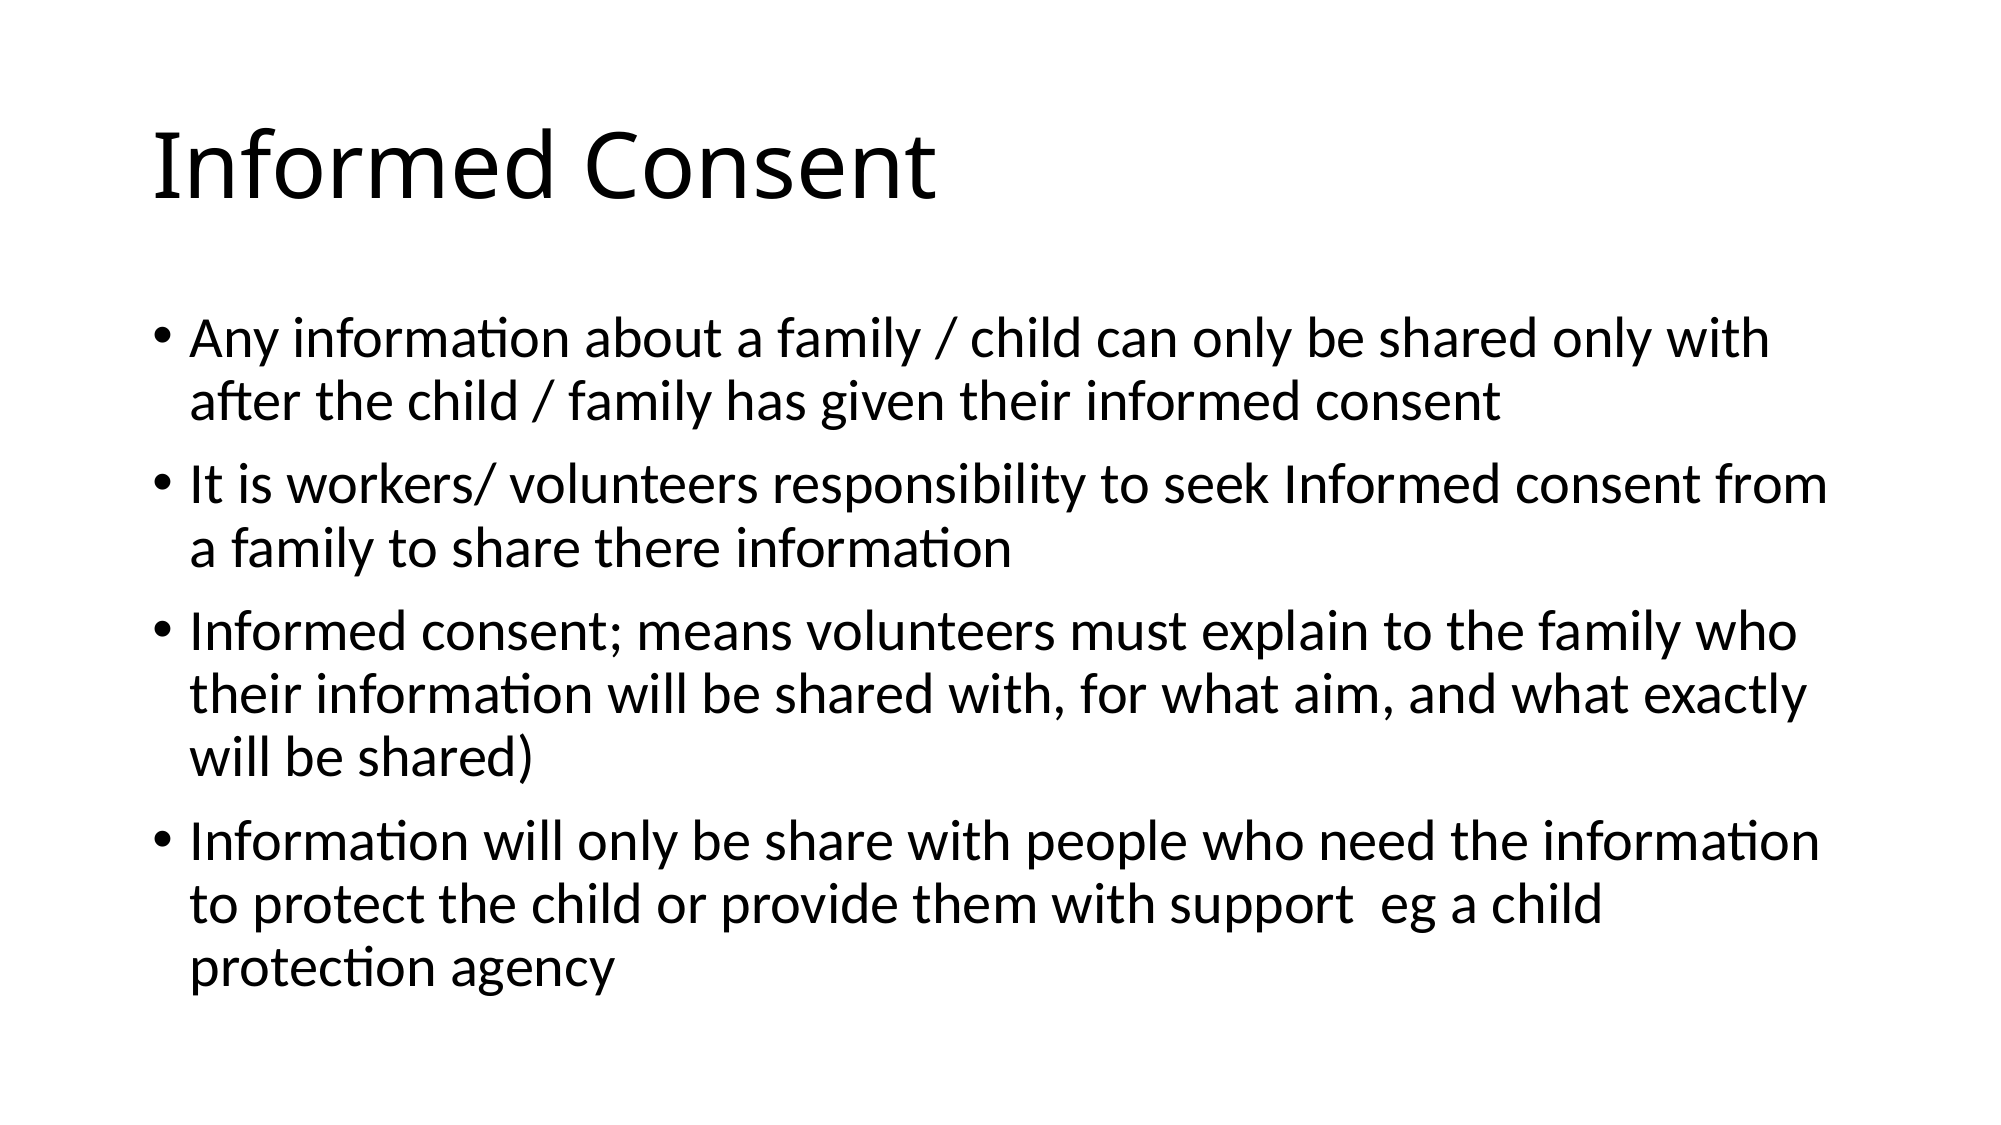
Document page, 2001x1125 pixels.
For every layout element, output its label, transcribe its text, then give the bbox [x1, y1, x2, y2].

list Any information about a family / child can only be shared only with after the child / family has given their informed consent It is workers/ volunteers responsibility to seek Informed consent from a family to share there information Informed consent; means volunteers must explain to the family who their information will be shared with, for what aim, and what exactly will be shared) Information will only be share with people who need the information to protect the child or provide them with support eg a child protection agency [137, 299, 1863, 1014]
title Informed Consent [137, 59, 1863, 278]
